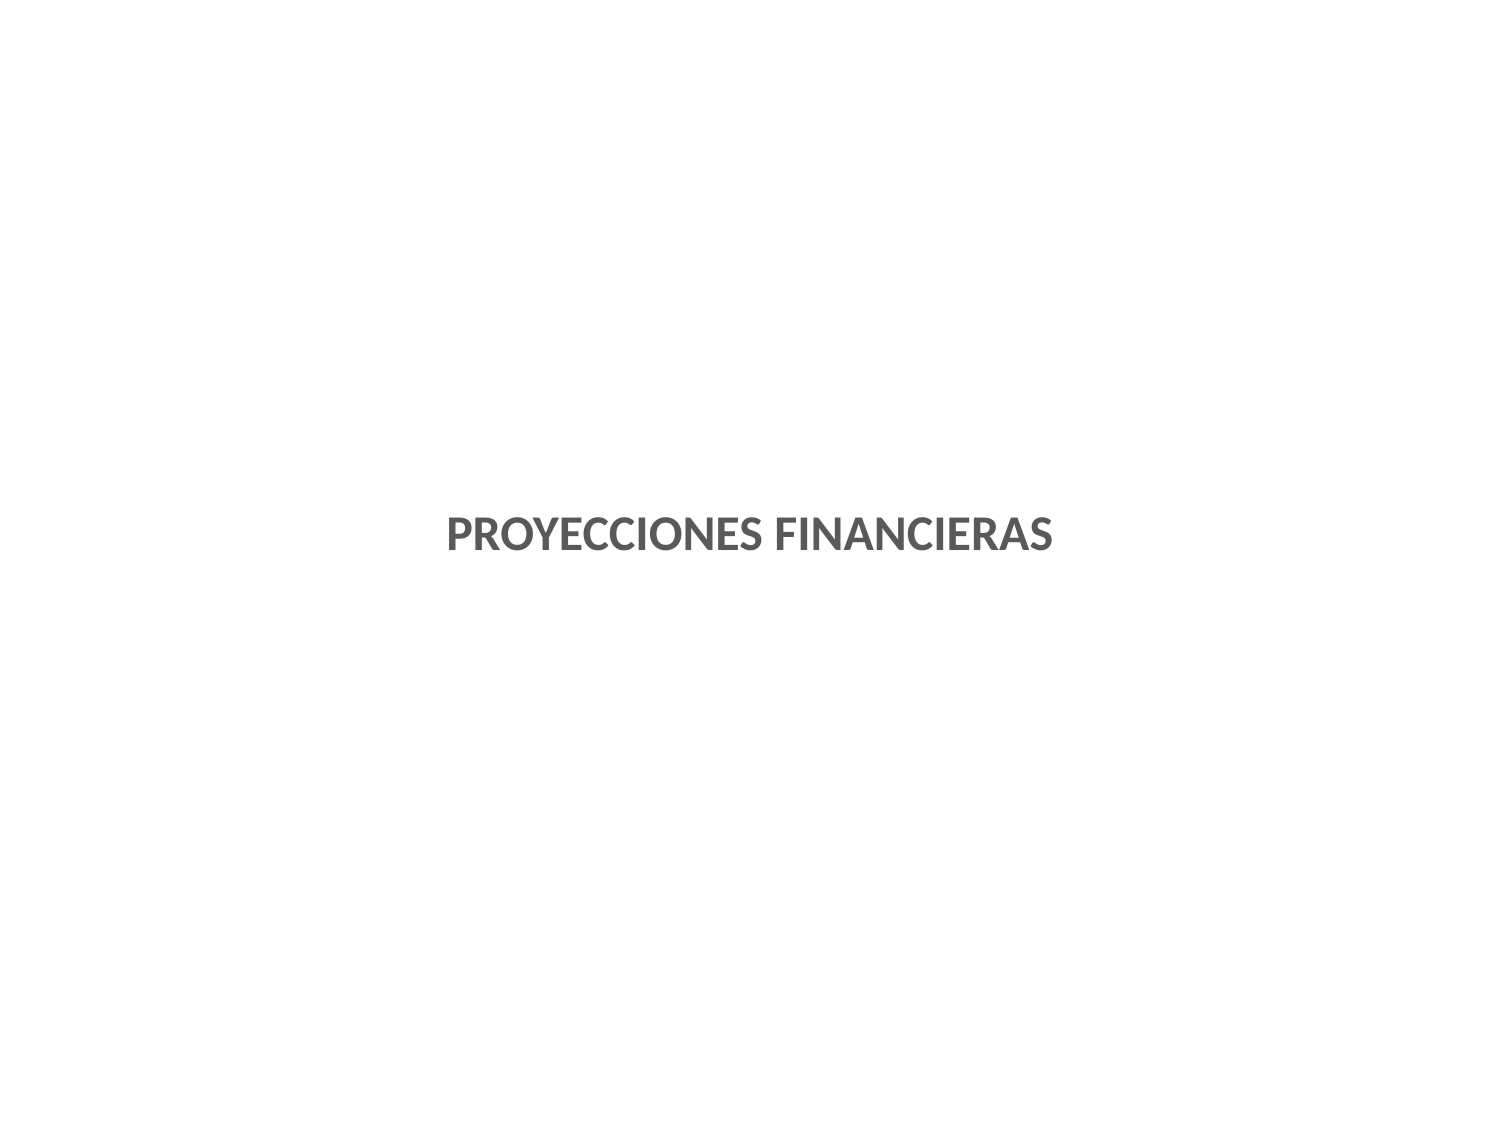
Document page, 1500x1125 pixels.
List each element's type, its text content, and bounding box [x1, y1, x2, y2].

text_box PROYECCIONES FINANCIERAS [331, 467, 1169, 593]
